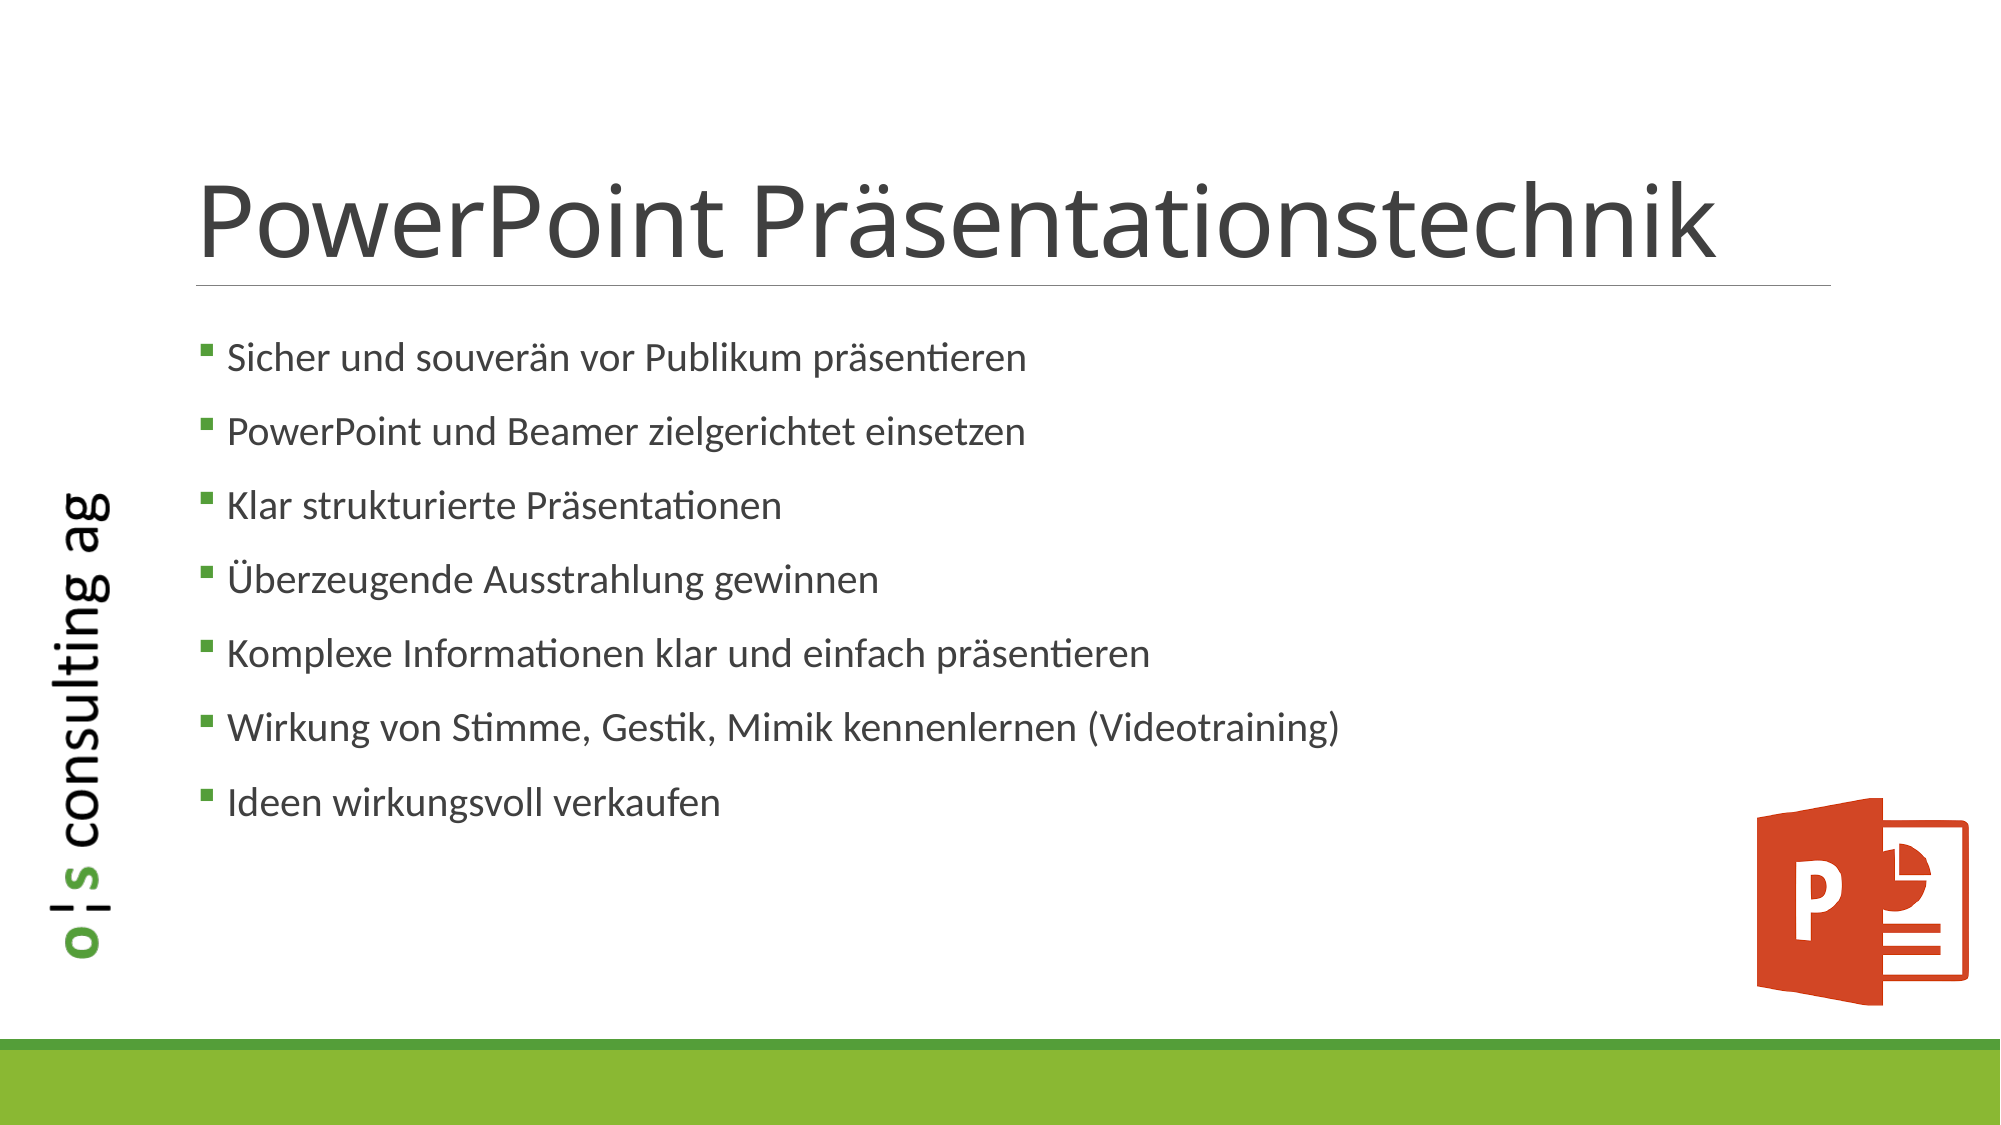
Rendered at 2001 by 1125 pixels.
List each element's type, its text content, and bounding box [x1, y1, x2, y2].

picture [15, 450, 157, 1001]
list Sicher und souverän vor Publikum präsentieren PowerPoint und Beamer zielgerichtet einsetzen Klar strukturierte Präsentationen Überzeugende Ausstrahlung gewinnen Komplexe Informationen klar und einfach präsentieren Wirkung von Stimme, Gestik, Mimik kennenlernen (Videotraining) Ideen wirkungsvoll verkaufen [197, 327, 1830, 963]
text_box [1756, 798, 1969, 1006]
title PowerPoint Präsentationstechnik [180, 47, 1830, 285]
